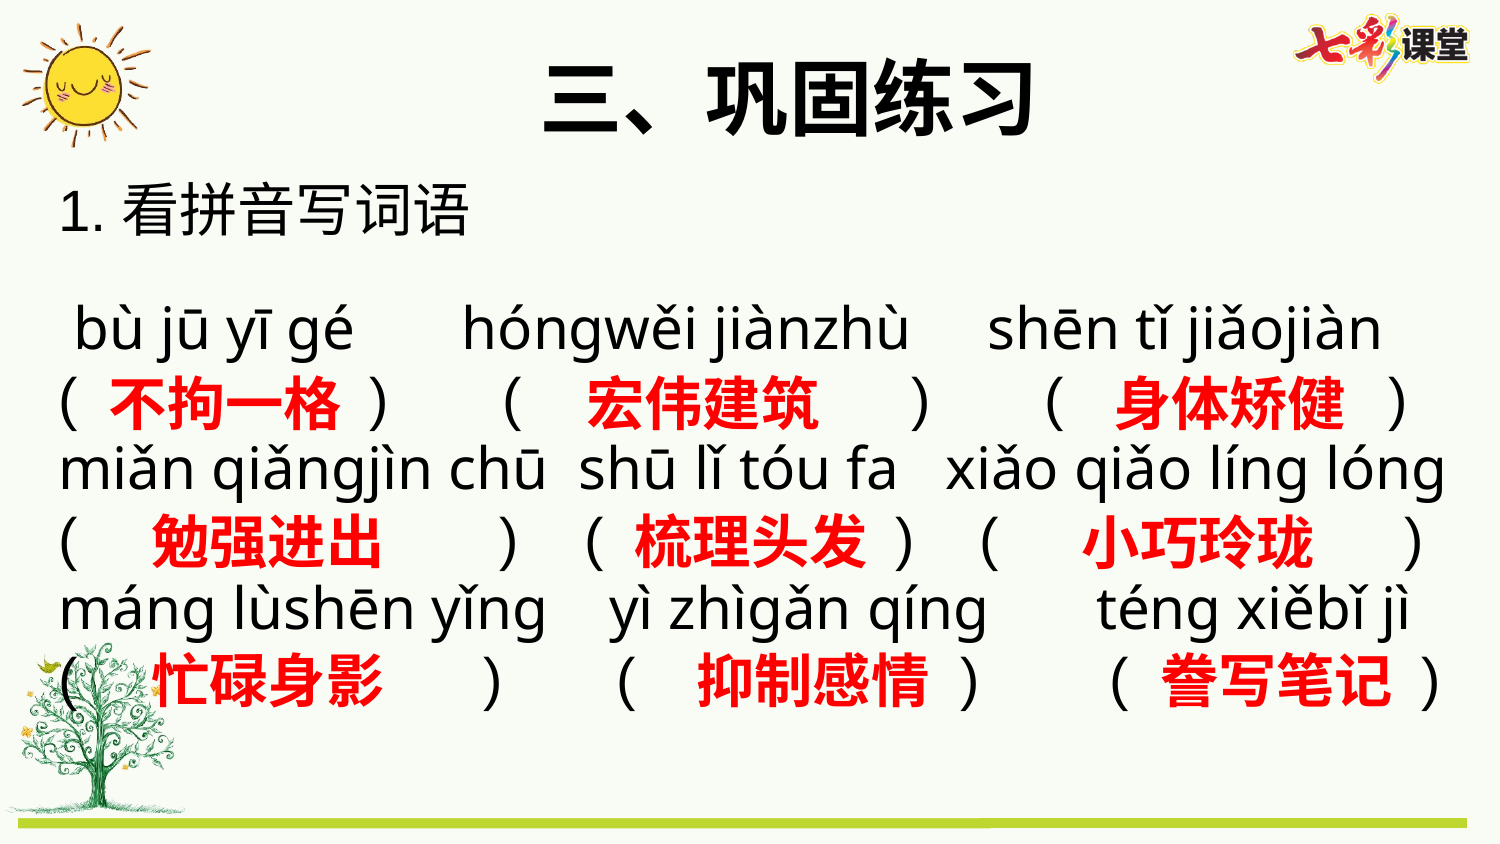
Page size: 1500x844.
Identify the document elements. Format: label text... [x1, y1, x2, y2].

text_box 勉强进出 [136, 497, 502, 583]
text_box 梳理头发 [619, 497, 948, 583]
text_box 抑制感情 [681, 637, 1016, 722]
text_box 1.看拼音写词语 [43, 165, 528, 251]
text_box 三、巩固练习 [524, 38, 1055, 154]
text_box 忙碌身影 [136, 637, 483, 722]
picture [0, 0, 173, 172]
picture [0, 608, 1467, 844]
text_box 身体矫健 [1098, 359, 1418, 445]
text_box bù jū yī gé hóngwěi jiànzhù shēn tǐ jiǎojiàn ( ) ( ) ( ) miǎn qiǎngjìn chū shū lǐ tóu fa xiǎo qiǎo líng lóng ( ) ( ) ( ) máng lùshēn yǐng yì zhìgǎn qíng téng xiěbǐ jì ( ) ( ) ( ) [43, 283, 1500, 719]
text_box 不拘一格 [94, 359, 455, 445]
text_box 誊写笔记 [1145, 637, 1455, 722]
text_box 小巧玲珑 [1067, 498, 1342, 584]
picture [1291, 9, 1472, 87]
text_box 宏伟建筑 [571, 359, 907, 445]
